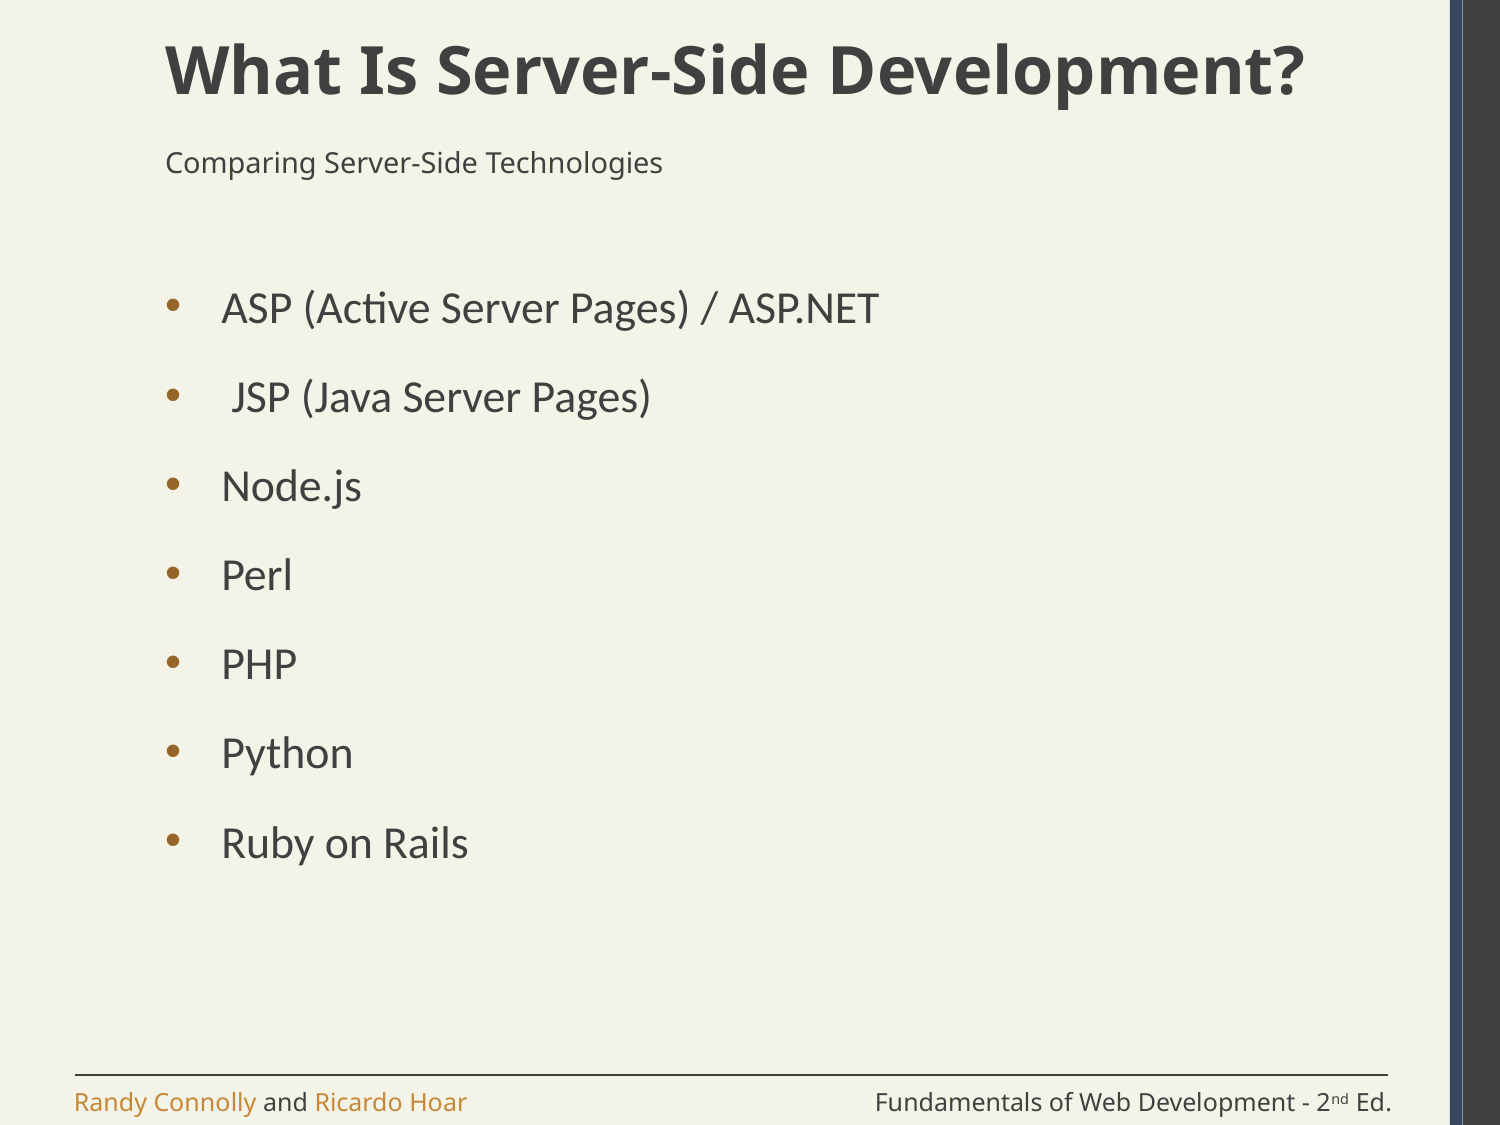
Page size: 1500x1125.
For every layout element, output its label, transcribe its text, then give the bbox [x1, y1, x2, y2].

list Comparing Server-Side Technologies [150, 137, 1200, 188]
title What Is Server-Side Development? [150, 20, 1425, 188]
list ASP (Active Server Pages) / ASP.NET JSP (Java Server Pages) Node.js Perl PHP Python Ruby on Rails [150, 270, 1200, 1013]
